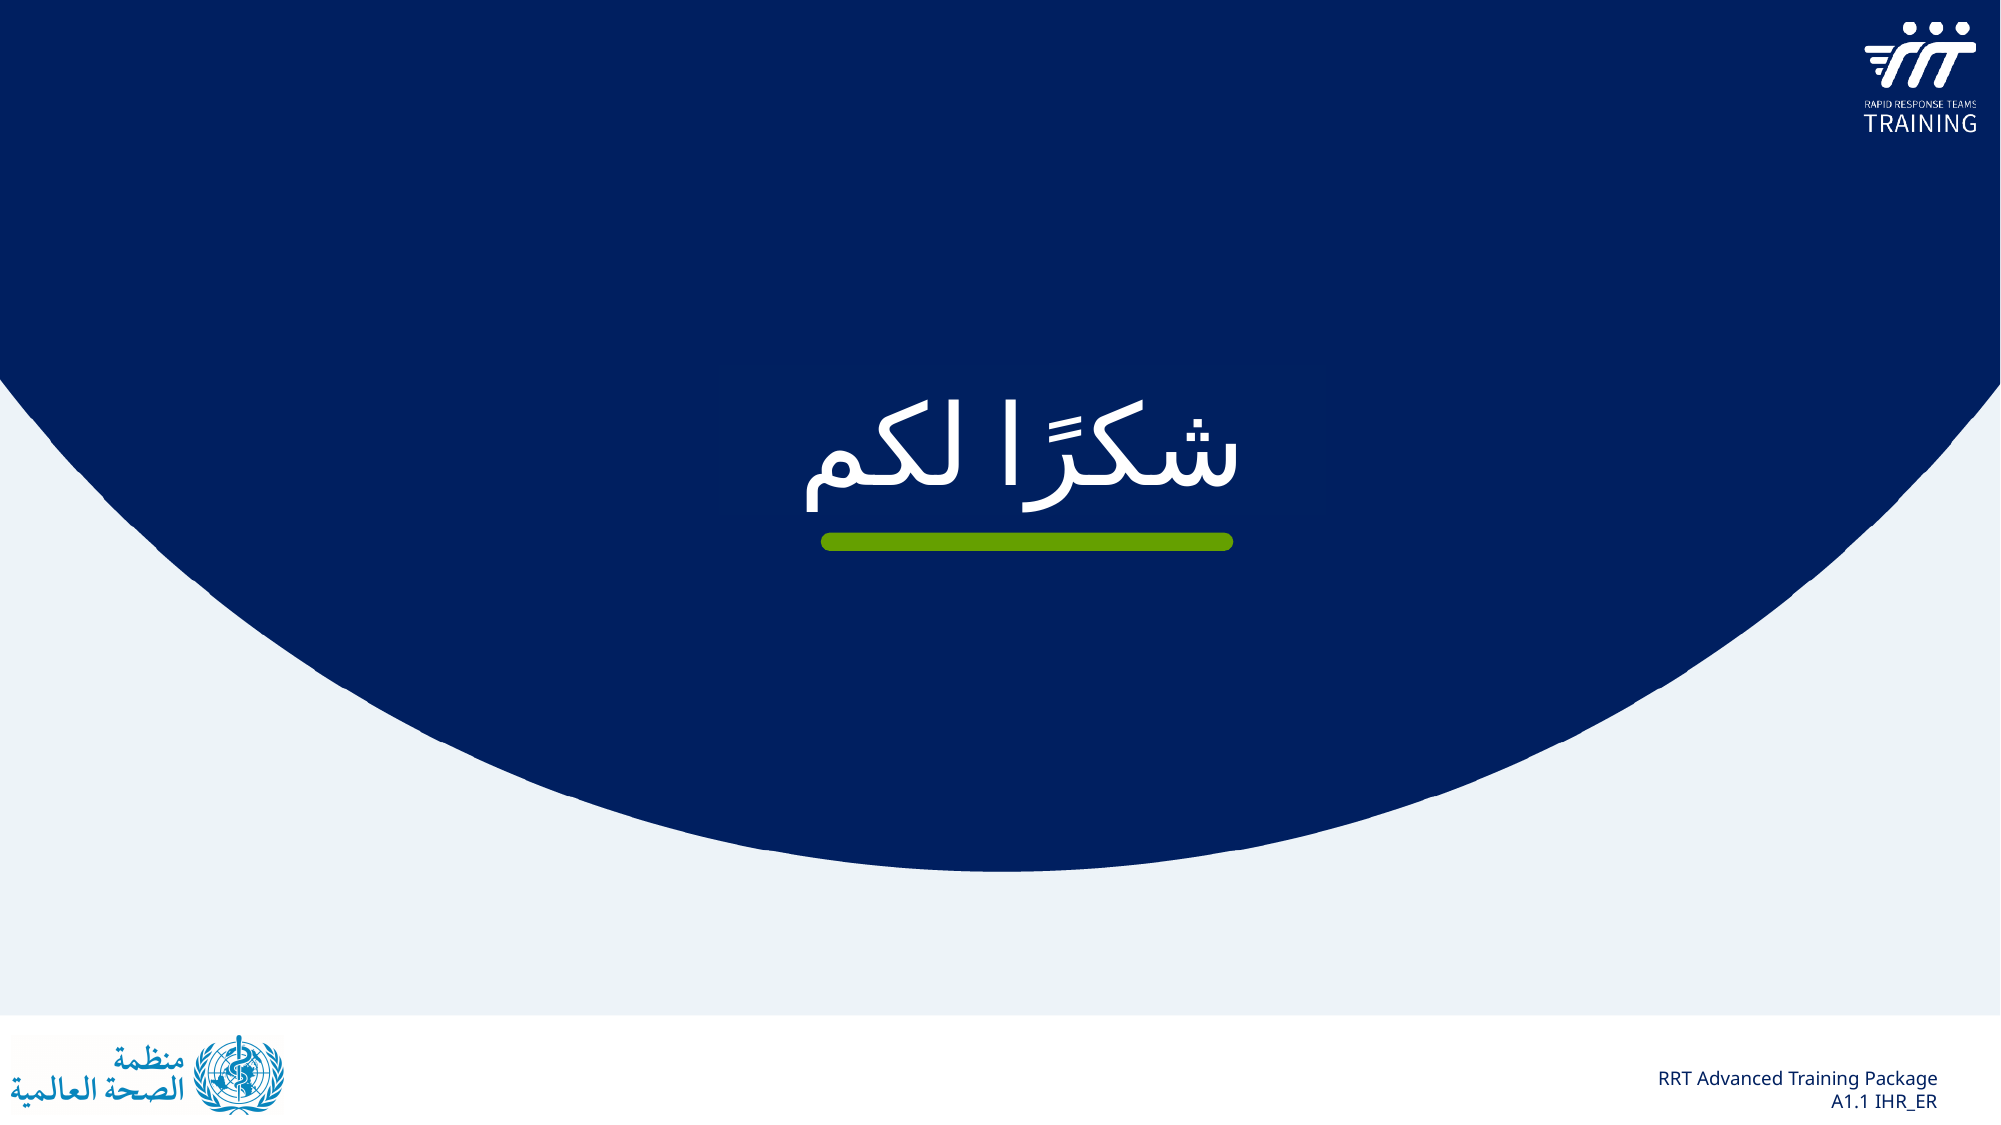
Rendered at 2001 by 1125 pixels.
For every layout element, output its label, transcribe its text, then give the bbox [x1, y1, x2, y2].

picture [241, 1050, 247, 1059]
text_box شكرًا لكم [718, 364, 1327, 515]
picture [11, 1035, 284, 1115]
picture [0, 0, 2001, 904]
